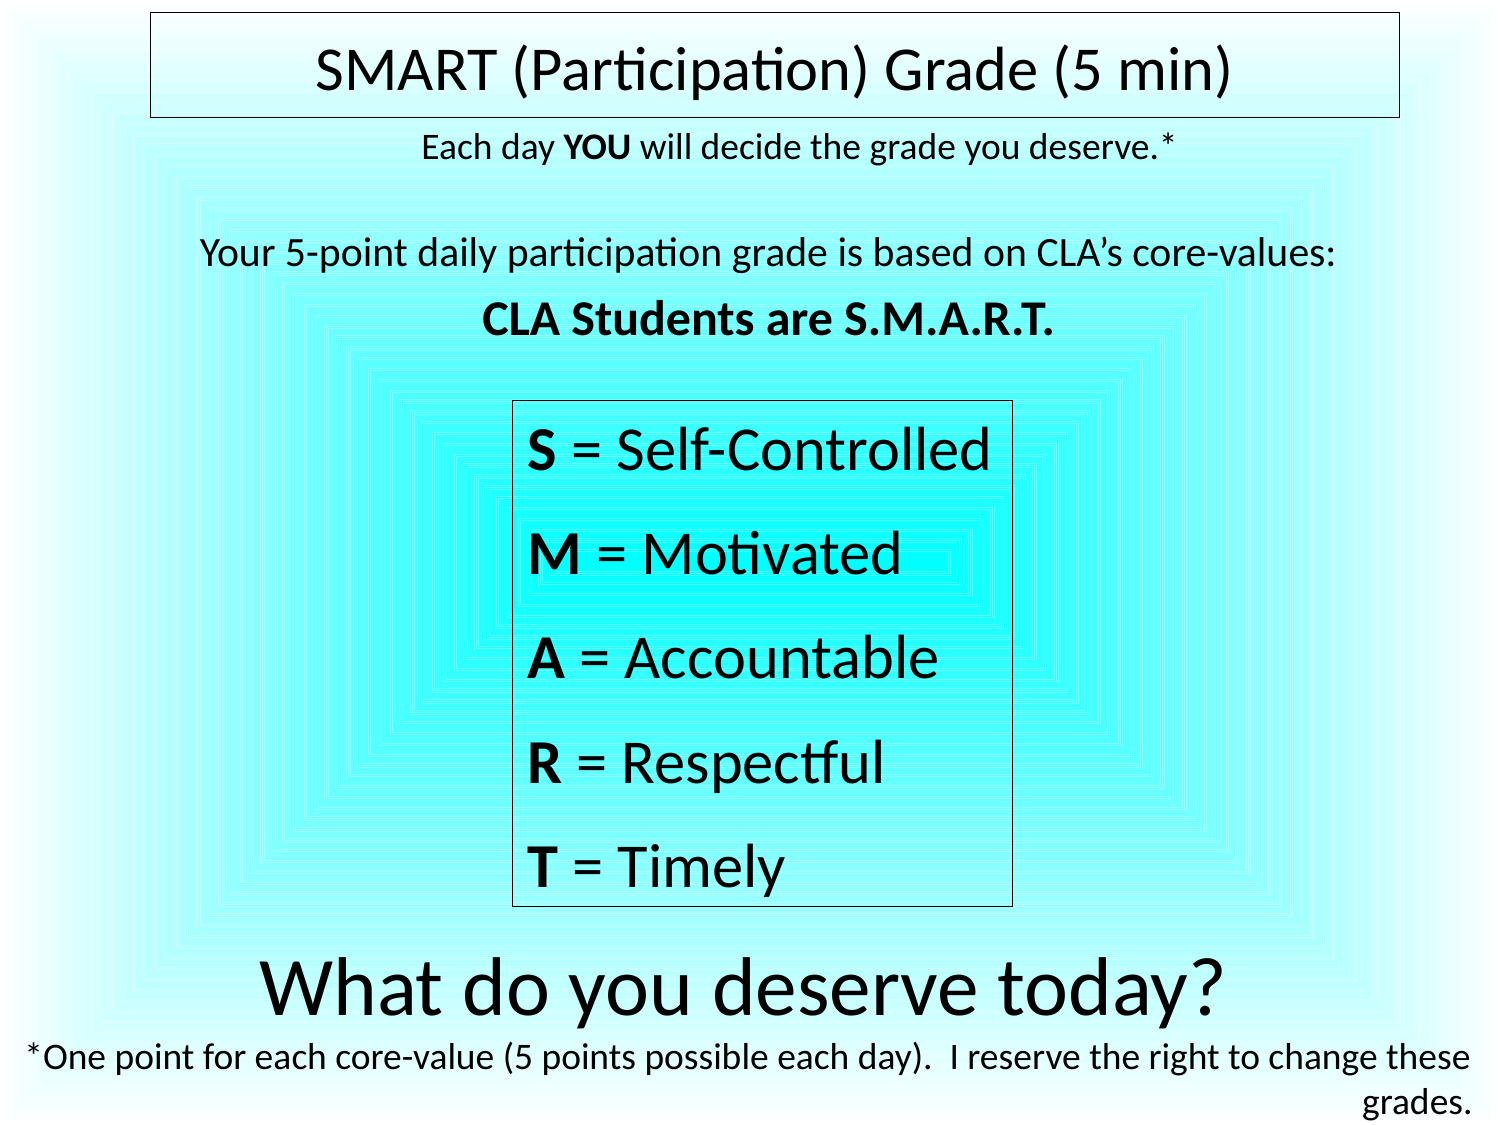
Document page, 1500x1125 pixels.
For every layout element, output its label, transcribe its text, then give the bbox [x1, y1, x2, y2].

text_box SMART (Participation) Grade (5 min) [150, 12, 1400, 118]
text_box What do you deserve today? *One point for each core-value (5 points possible each day). I reserve the right to change these grades. [0, 924, 1488, 1125]
text_box S = Self-Controlled M = Motivated A = Accountable R = Respectful T = Timely [512, 484, 1013, 907]
text_box Each day YOU will decide the grade you deserve.* [199, 114, 1400, 175]
text_box S = Self-Controlled M = Motivated A = Accountable R = Respectful T = Timely [512, 400, 1013, 470]
list Your 5-point daily participation grade is based on CLA’s core-values: CLA Students are S.M.A.R.T. [37, 217, 1500, 383]
